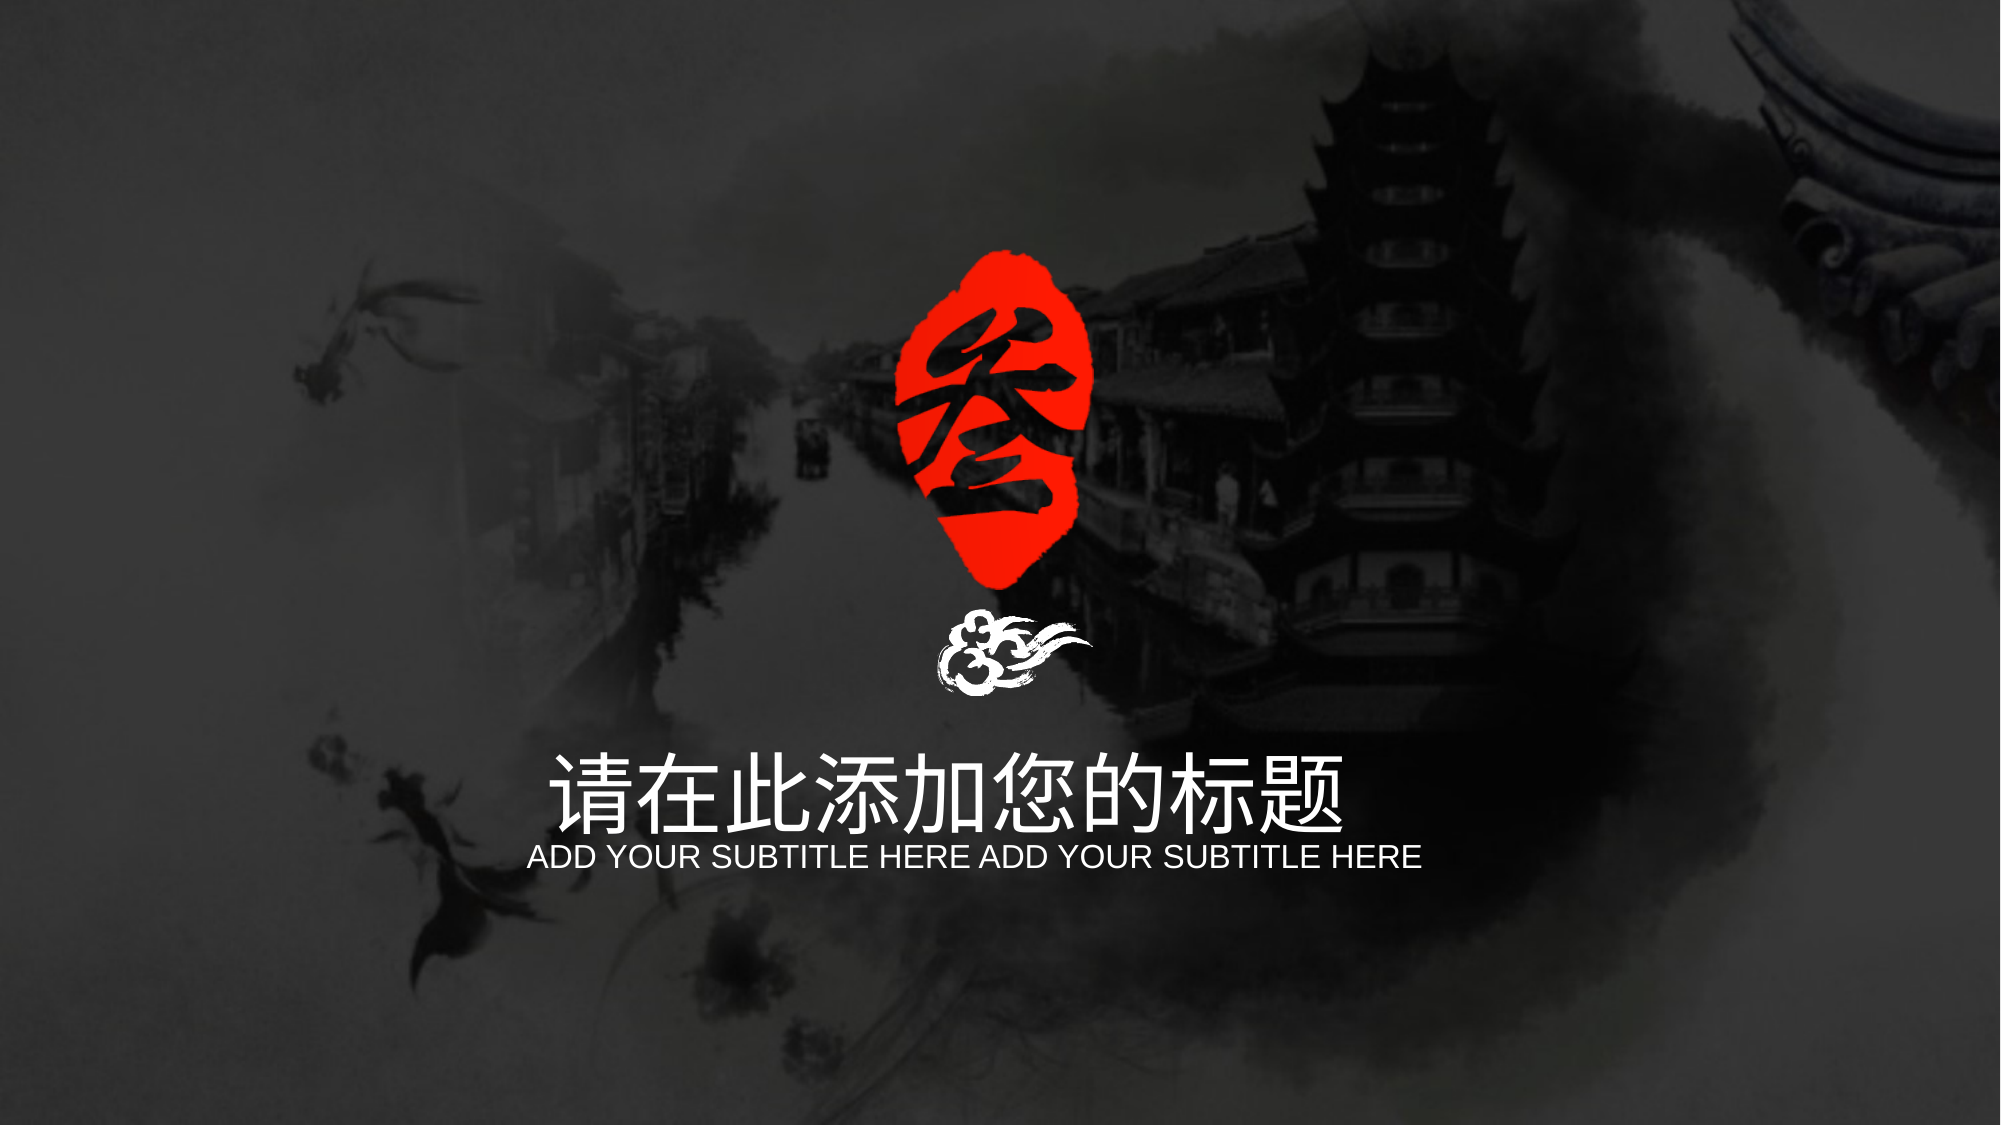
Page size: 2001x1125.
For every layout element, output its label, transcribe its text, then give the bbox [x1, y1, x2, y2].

text_box ADD YOUR SUBTITLE HERE ADD YOUR SUBTITLE HERE [511, 828, 1512, 883]
picture [0, 0, 2001, 1125]
text_box 请在此添加您的标题 [531, 731, 1563, 853]
